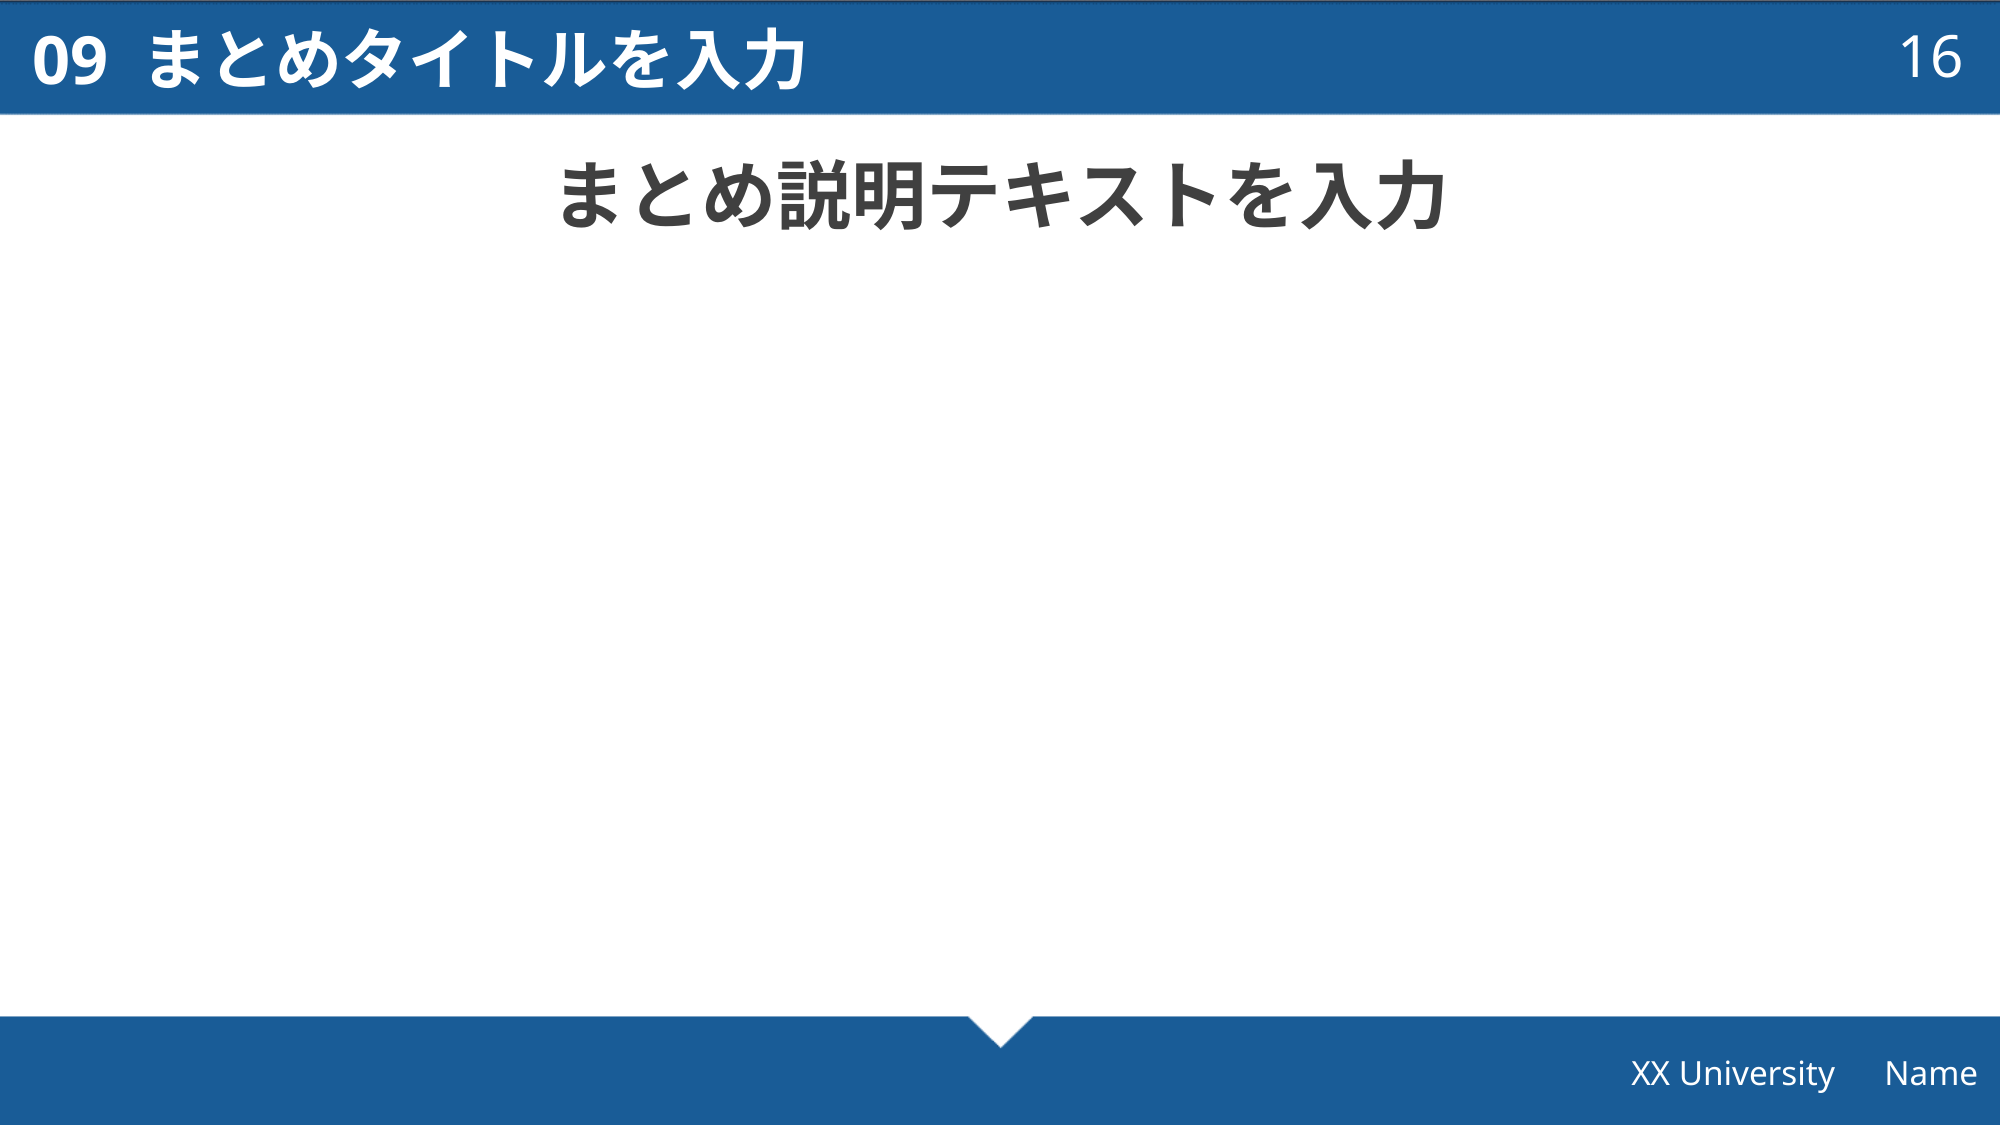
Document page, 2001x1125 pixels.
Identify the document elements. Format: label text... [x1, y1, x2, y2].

text_box XX University Name [1616, 1044, 1993, 1100]
text_box まとめ説明テキストを入力 [536, 141, 1465, 247]
slide_number 16 [1528, 28, 1979, 89]
picture [0, 0, 2000, 1125]
text_box 09 まとめタイトルを入力 [17, 10, 824, 106]
